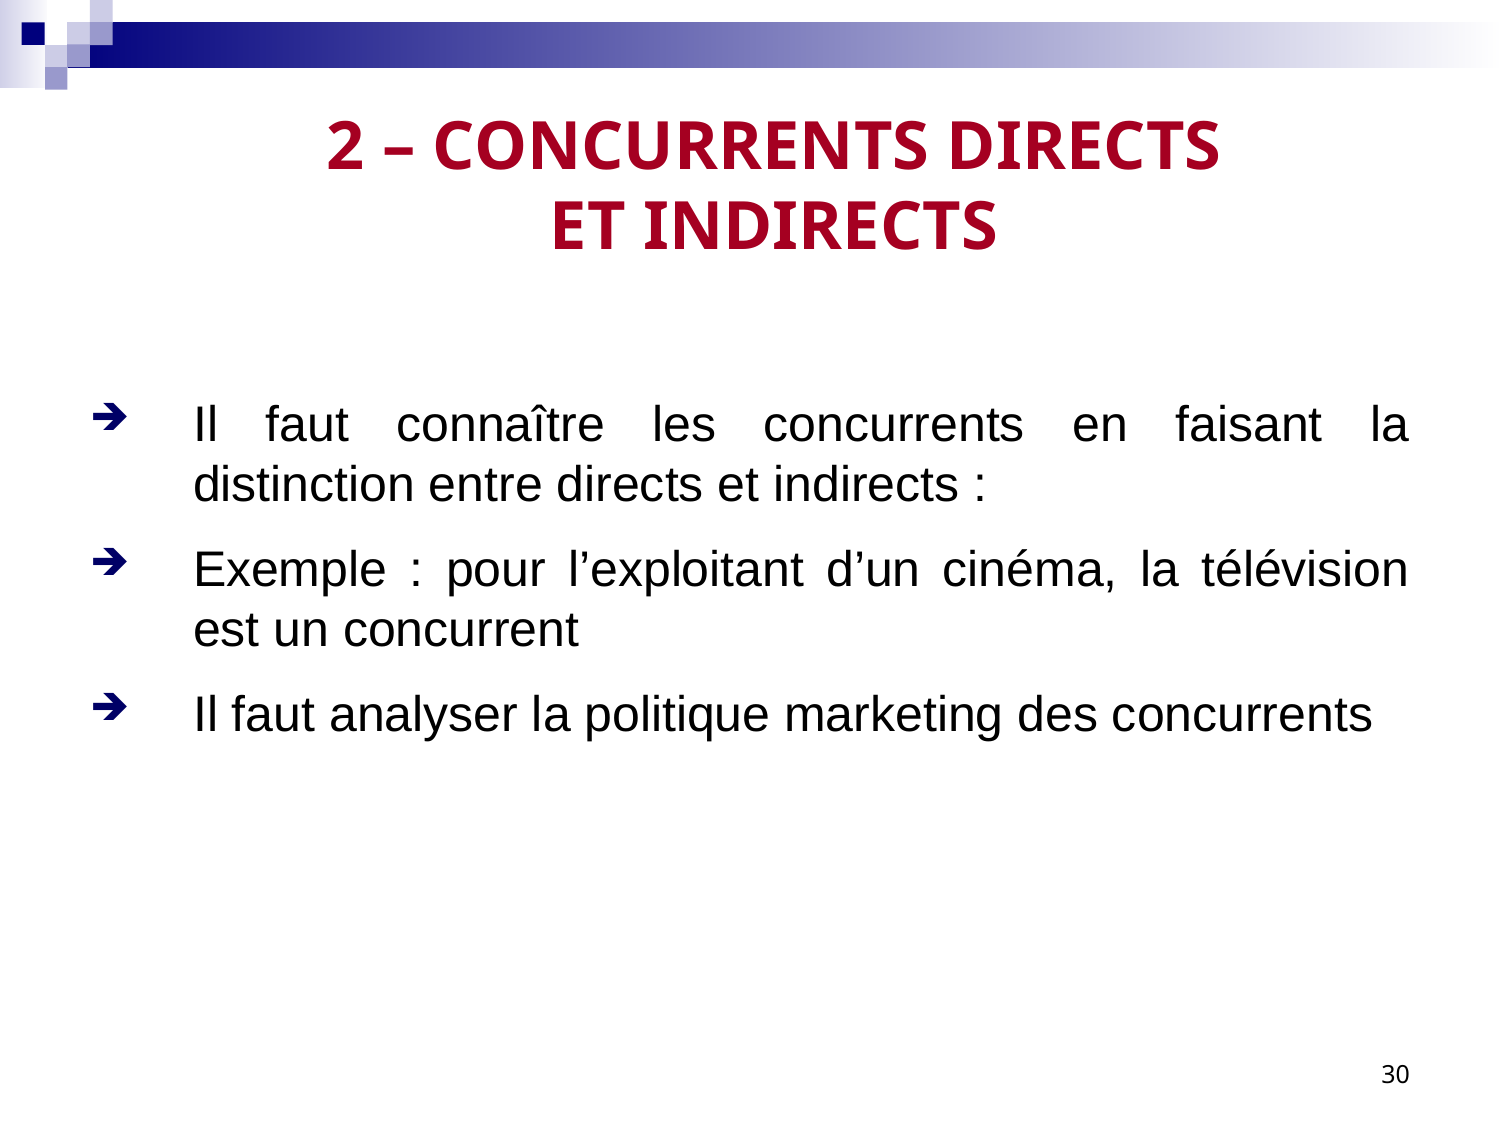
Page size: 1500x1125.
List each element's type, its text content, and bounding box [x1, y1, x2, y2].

list Il faut connaître les concurrents en faisant la distinction entre directs et indirects : Exemple : pour l’exploitant d’un cinéma, la télévision est un concurrent Il faut analyser la politique marketing des concurrents [75, 384, 1425, 787]
title 2 – CONCURRENTS DIRECTS ET INDIRECTS [123, 110, 1425, 256]
slide_number 30 [1074, 1025, 1425, 1100]
